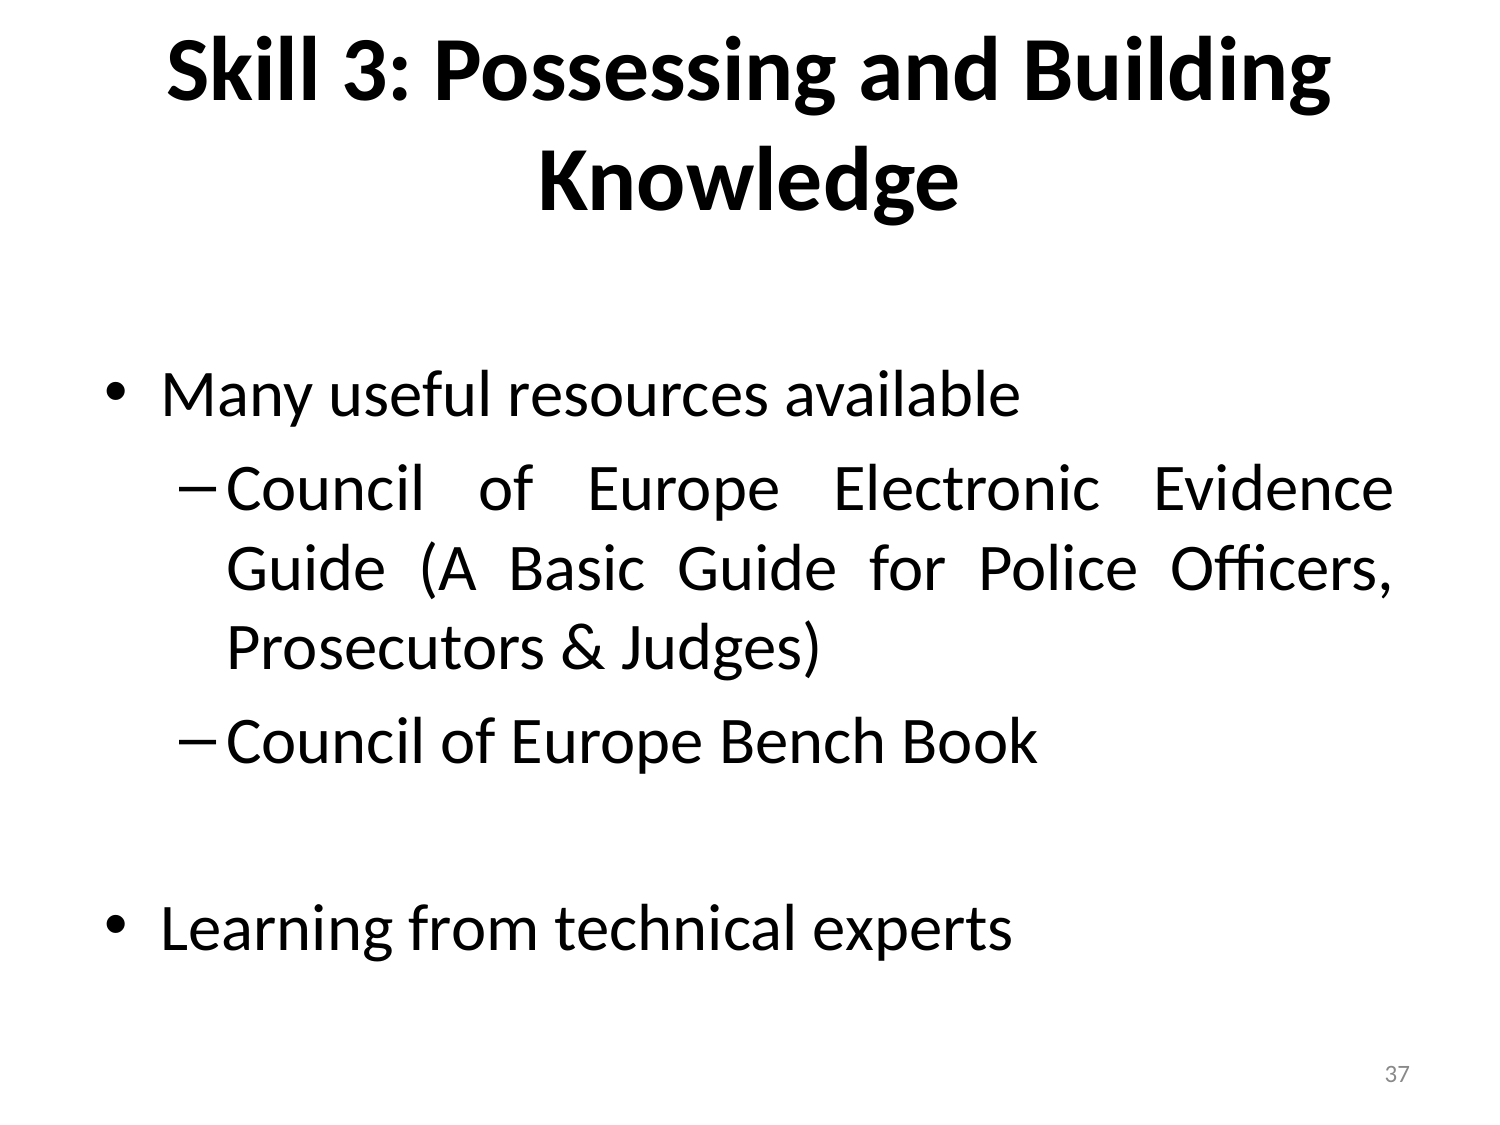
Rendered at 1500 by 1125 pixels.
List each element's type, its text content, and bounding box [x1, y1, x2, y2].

slide_number 37 [1074, 1042, 1425, 1103]
title Skill 3: Possessing and Building Knowledge [75, 24, 1425, 213]
text_box Many useful resources available Council of Europe Electronic Evidence Guide (A Basic Guide for Police Officers, Prosecutors & Judges) Council of Europe Bench Book Learning from technical experts [89, 249, 1411, 1125]
